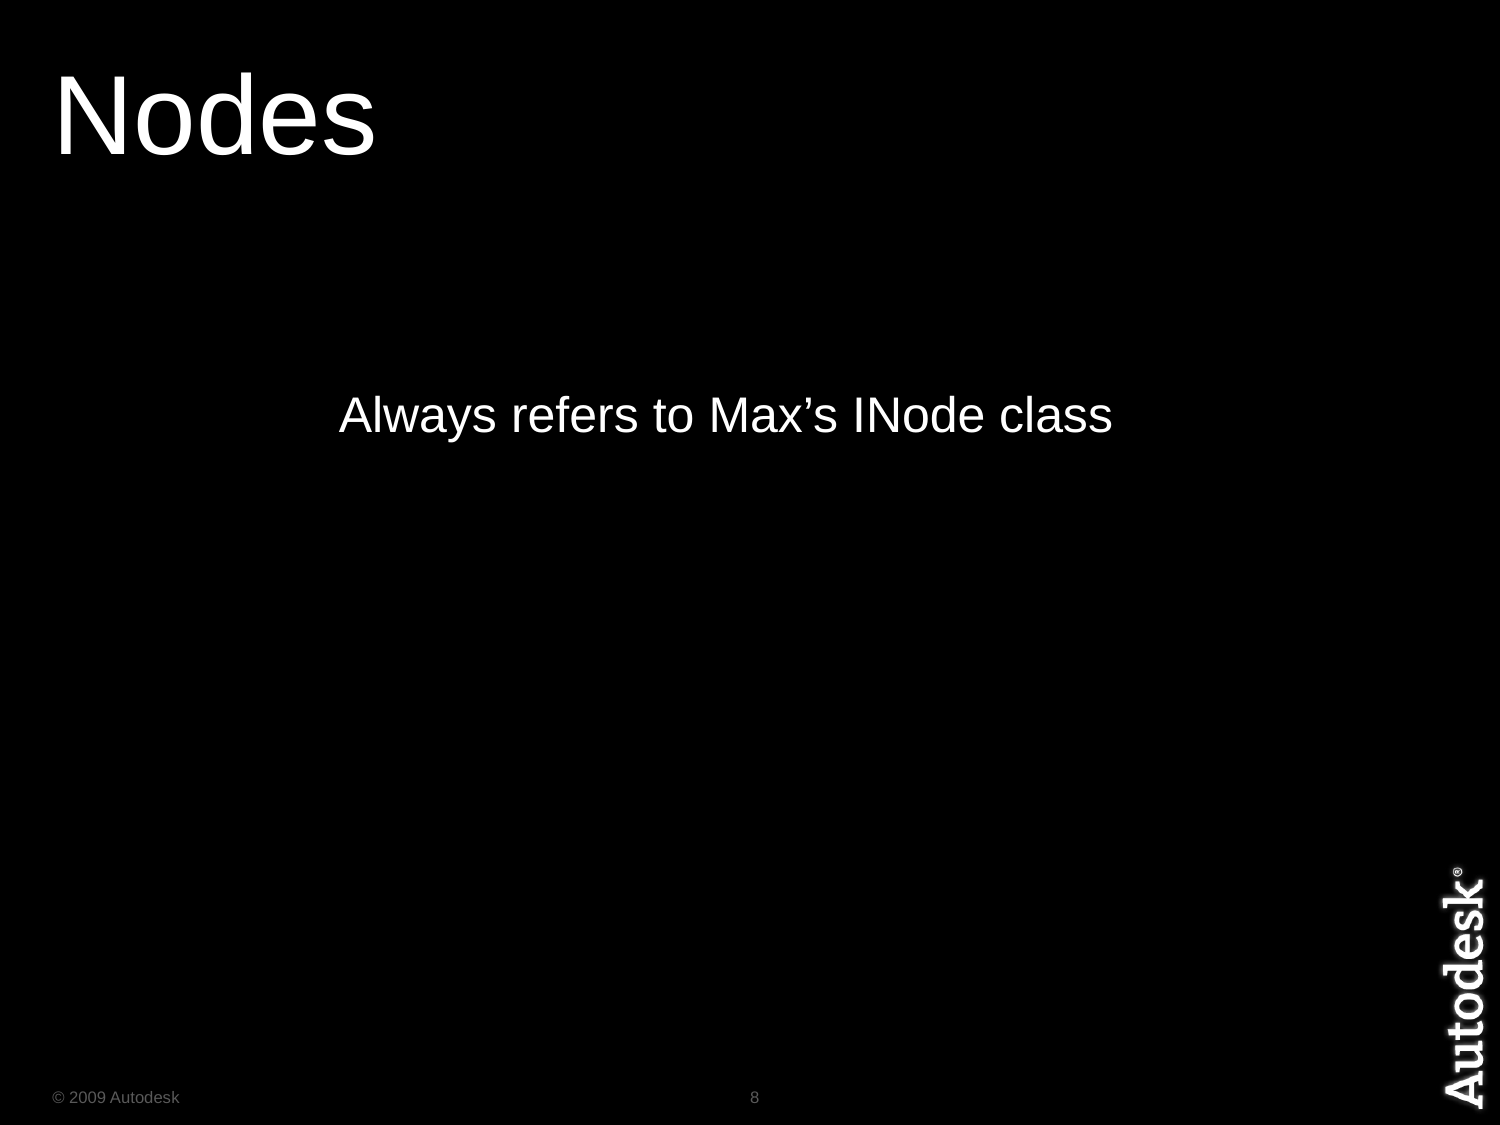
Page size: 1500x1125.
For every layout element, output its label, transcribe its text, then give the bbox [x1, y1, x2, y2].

picture [1402, 0, 1500, 1125]
list Always refers to Max’s INode class [52, 231, 1401, 1073]
title Nodes [52, 22, 1401, 211]
